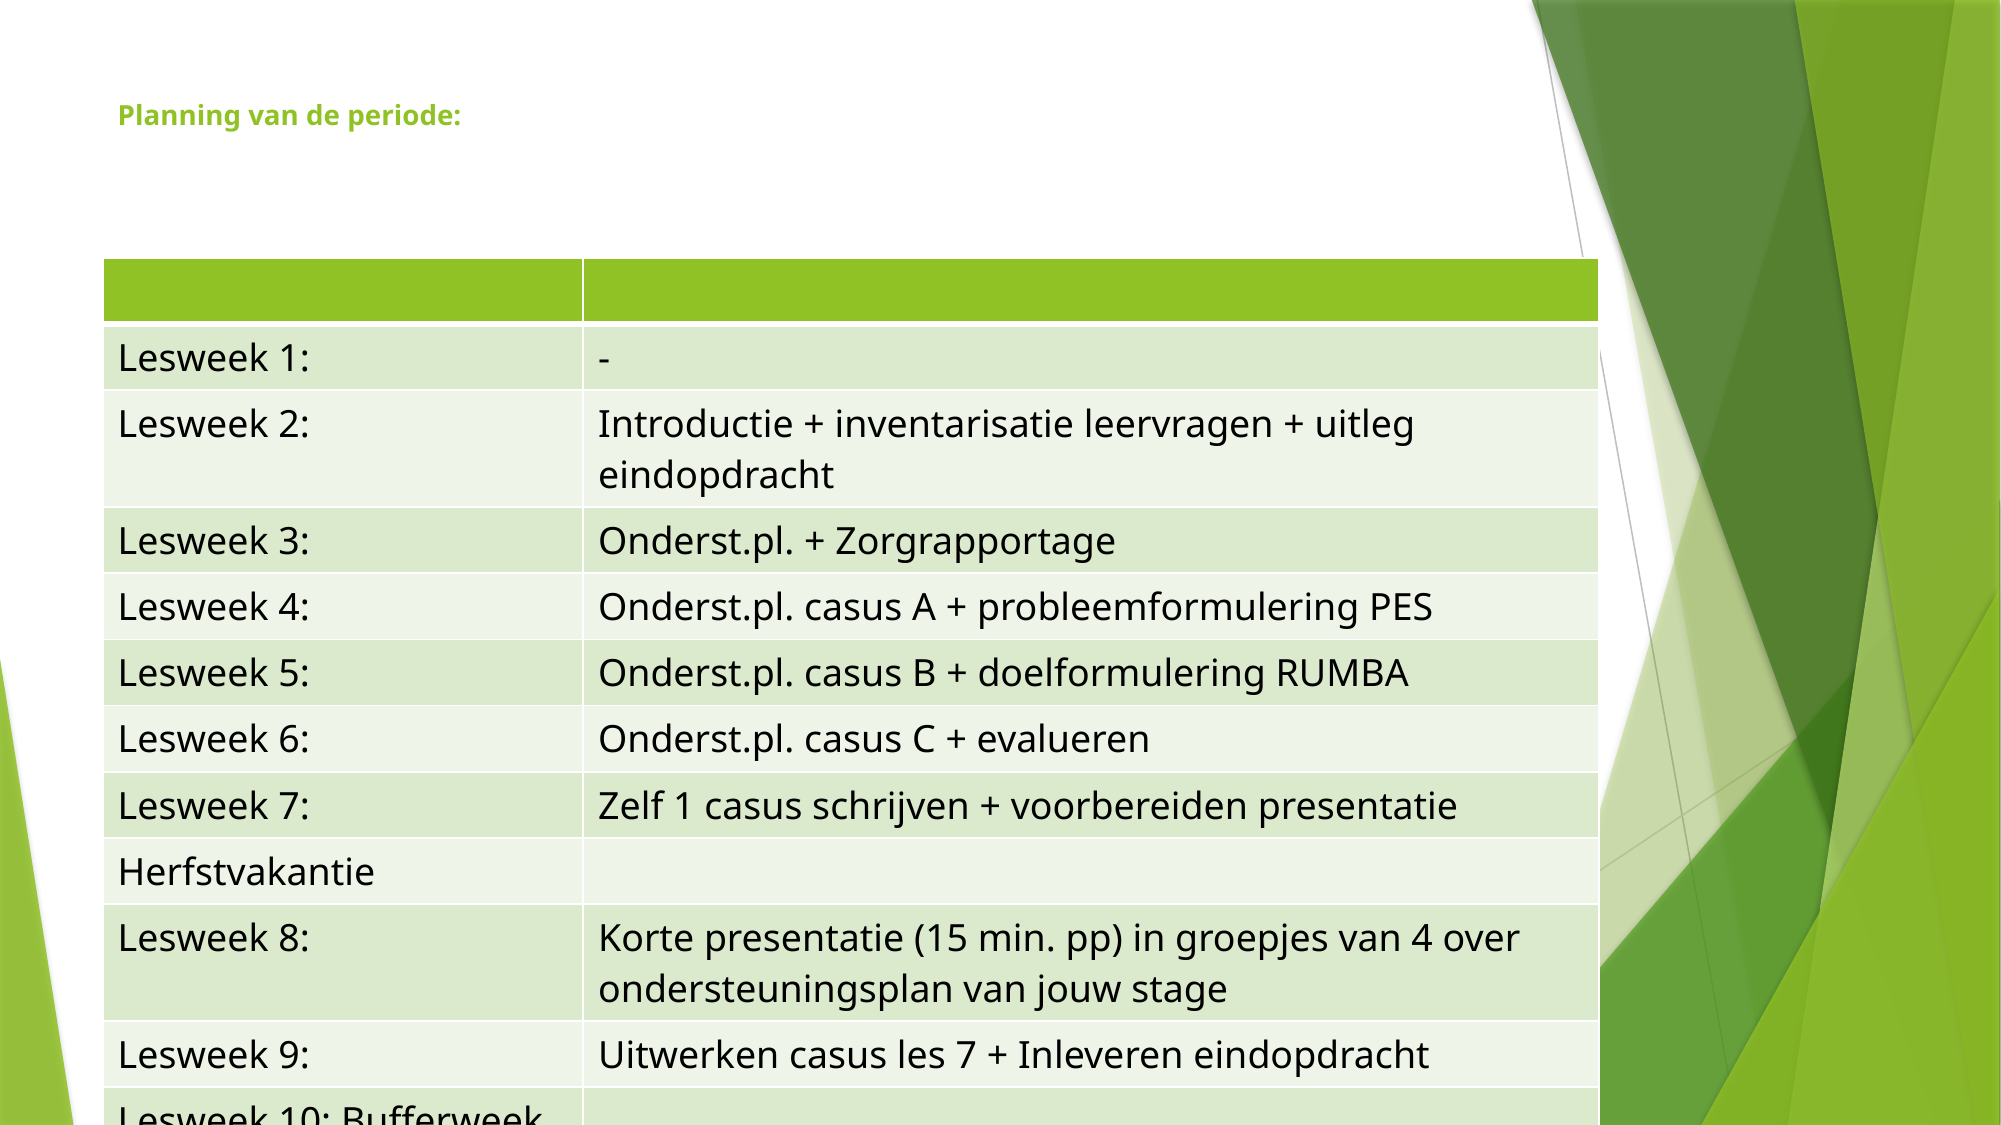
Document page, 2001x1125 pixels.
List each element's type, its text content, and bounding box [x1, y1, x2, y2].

table_cell [584, 1088, 1598, 1125]
table_cell Lesweek 10: Bufferweek [104, 1088, 582, 1125]
table_cell Onderst.pl. casus B + doelformulering RUMBA [584, 640, 1598, 705]
table_cell Onderst.pl. casus C + evalueren [584, 706, 1598, 771]
table_cell Lesweek 3: [104, 508, 582, 572]
table_cell Lesweek 4: [104, 574, 582, 639]
table_cell Lesweek 5: [104, 640, 582, 705]
table_cell [584, 839, 1598, 903]
table_cell Herfstvakantie [104, 839, 582, 903]
title Planning van de periode: [102, 57, 1513, 257]
table_cell - [584, 327, 1598, 389]
table_cell Zelf 1 casus schrijven + voorbereiden presentatie [584, 773, 1598, 837]
table_cell Lesweek 6: [104, 706, 582, 771]
table_cell Lesweek 8: [104, 905, 582, 1020]
table_cell Lesweek 9: [104, 1022, 582, 1086]
table_header [584, 259, 1598, 321]
table_header [104, 259, 582, 321]
table_cell Korte presentatie (15 min. pp) in groepjes van 4 over ondersteuningsplan van jouw stage [584, 905, 1598, 1020]
table_cell Uitwerken casus les 7 + Inleveren eindopdracht [584, 1022, 1598, 1086]
table_cell Lesweek 1: [104, 327, 582, 389]
table_cell Lesweek 7: [104, 773, 582, 837]
table_cell Onderst.pl. + Zorgrapportage [584, 508, 1598, 572]
table_cell Onderst.pl. casus A + probleemformulering PES [584, 574, 1598, 639]
table_cell Introductie + inventarisatie leervragen + uitleg eindopdracht [584, 391, 1598, 506]
table_cell Lesweek 2: [104, 391, 582, 506]
